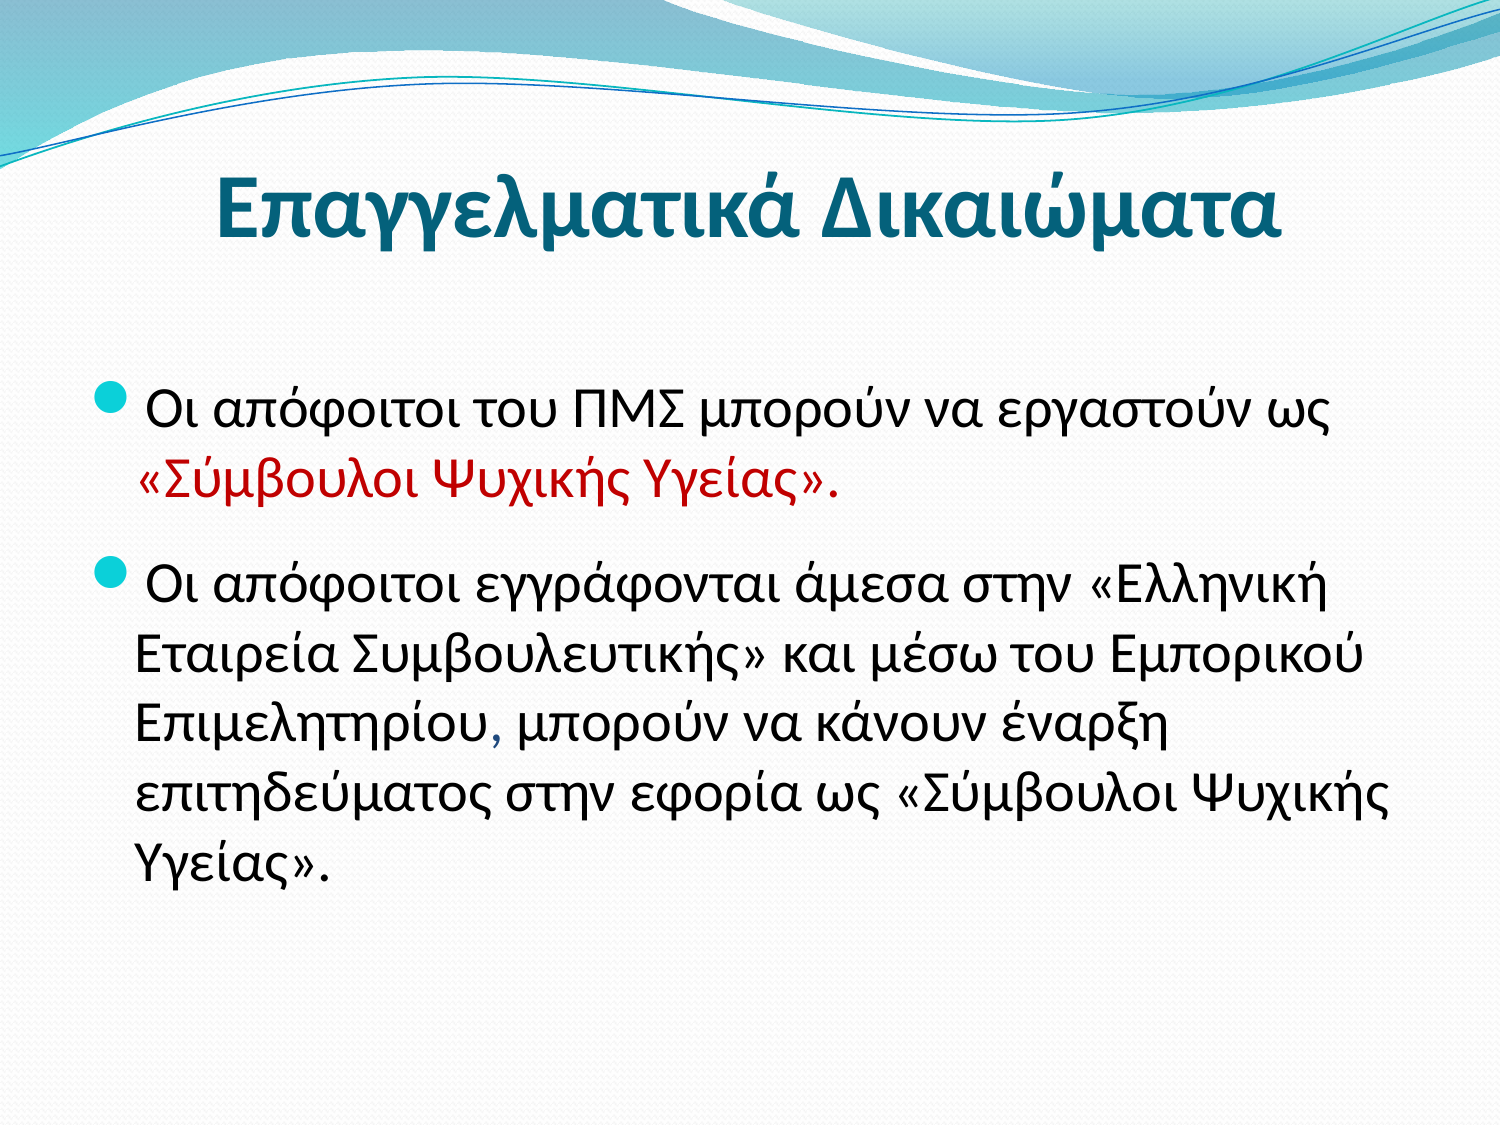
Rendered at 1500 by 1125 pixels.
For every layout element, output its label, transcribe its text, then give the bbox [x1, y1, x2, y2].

title Επαγγελματικά Δικαιώματα [75, 115, 1425, 256]
list Οι απόφοιτοι του ΠΜΣ μπορούν να εργαστούν ως «Σύμβουλοι Ψυχικής Υγείας». Οι απόφοιτοι εγγράφονται άμεσα στην «Ελληνική Εταιρεία Συμβουλευτικής» και μέσω του Εμπορικού Επιμελητηρίου, μπορούν να κάνουν έναρξη επιτηδεύματος στην εφορία ως «Σύμβουλοι Ψυχικής Υγείας». [75, 361, 1425, 1082]
